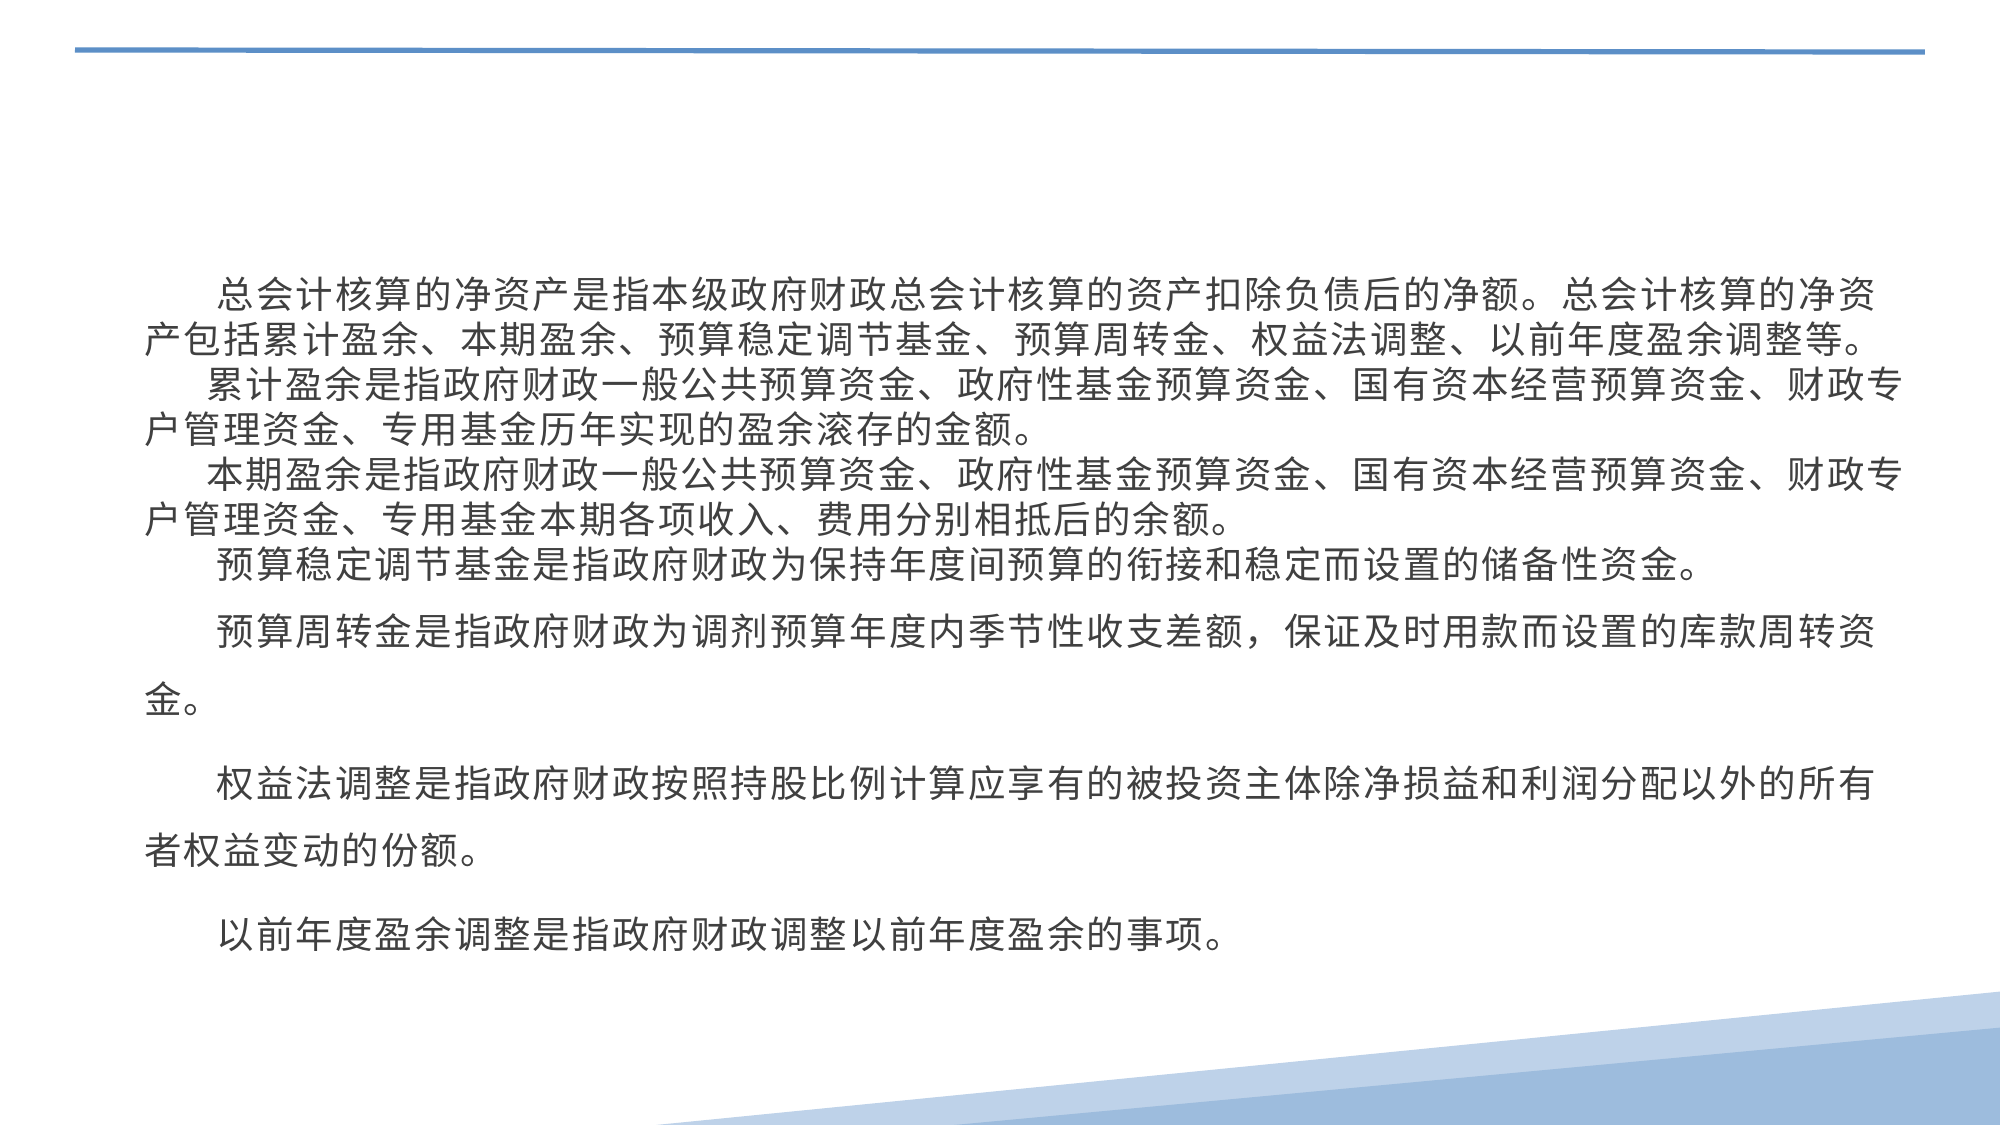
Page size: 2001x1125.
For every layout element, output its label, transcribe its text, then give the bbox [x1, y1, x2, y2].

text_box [656, 991, 2000, 1125]
text_box 总会计核算的净资产是指本级政府财政总会计核算的资产扣除负债后的净额。总会计核算的净资产包括累计盈余、本期盈余、预算稳定调节基金、预算周转金、权益法调整、以前年度盈余调整等。 累计盈余是指政府财政一般公共预算资金、政府性基金预算资金、国有资本经营预算资金、财政专户管理资金、专用基金历年实现的盈余滚存的金额。 本期盈余是指政府财政一般公共预算资金、政府性基金预算资金、国有资本经营预算资金、财政专户管理资金、专用基金本期各项收入、费用分别相抵后的余额。 预算稳定调节基金是指政府财政为保持年度间预算的衔接和稳定而设置的储备性资金。 预算周转金是指政府财政为调剂预算年度内季节性收支差额，保证及时用款而设置的库款周转资金。 权益法调整是指政府财政按照持股比例计算应享有的被投资主体除净损益和利润分配以外的所有者权益变动的份额。 以前年度盈余调整是指政府财政调整以前年度盈余的事项。 [133, 177, 1925, 1050]
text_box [74, 49, 1925, 53]
